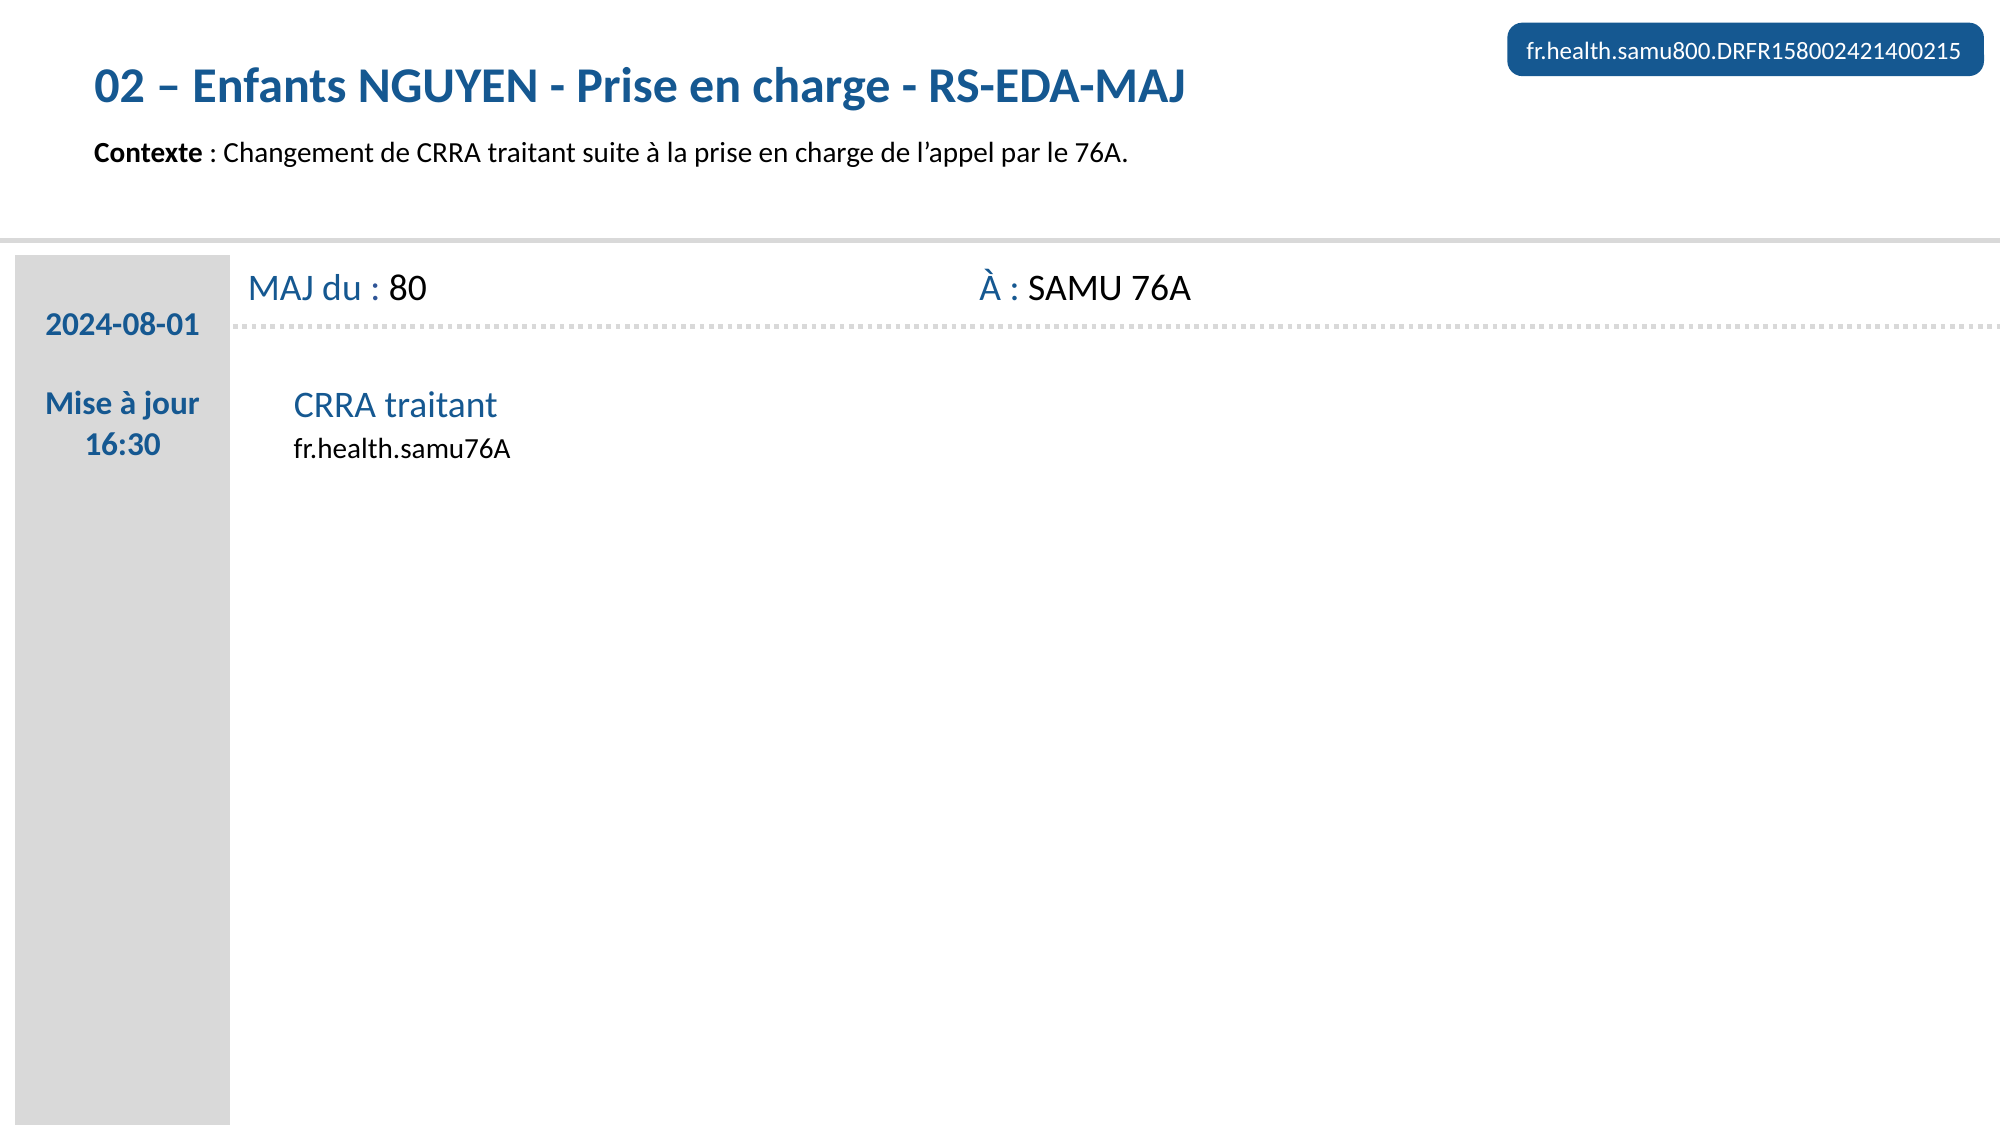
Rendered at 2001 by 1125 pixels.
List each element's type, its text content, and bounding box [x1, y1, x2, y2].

text_box CRRA traitant [279, 372, 911, 433]
text_box À : SAMU 76A [834, 256, 1337, 316]
text_box fr.health.samu76A [279, 421, 1716, 472]
text_box 2024-08-01 Mise à jour 16:30 [15, 255, 230, 1125]
text_box fr.health.samu800.DRFR158002421400215 [1507, 22, 1985, 77]
text_box MAJ du : 80 [233, 256, 735, 316]
text_box 02 – Enfants NGUYEN - Prise en charge - RS-EDA-MAJ [79, 45, 1508, 121]
text_box Contexte : Changement de CRRA traitant suite à la prise en charge de l’appel par le 76A. [79, 126, 1481, 176]
